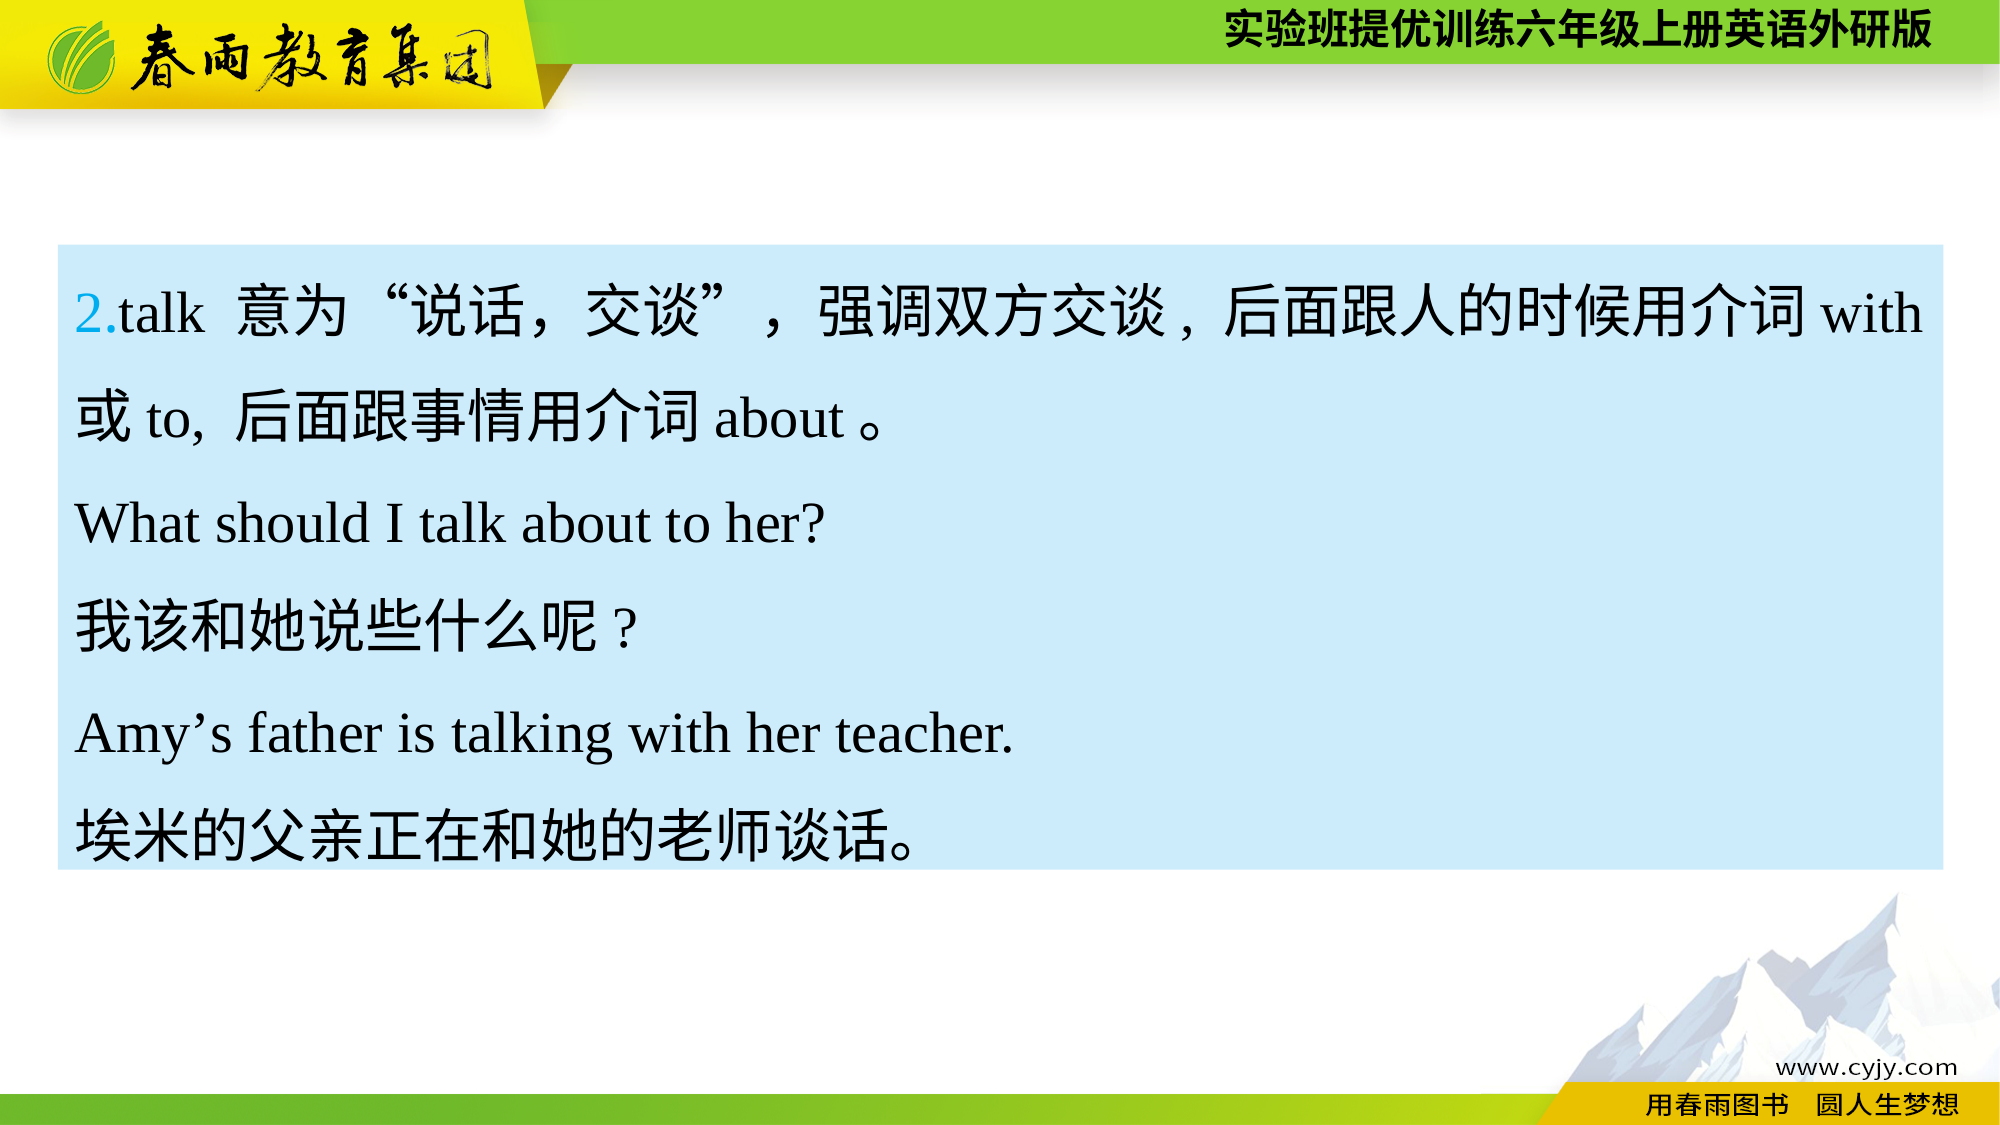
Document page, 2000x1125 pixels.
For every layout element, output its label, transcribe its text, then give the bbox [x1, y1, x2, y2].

list 2.talk 意为“说话，交谈”，强调双方交谈, 后面跟人的时候用介词with或to, 后面跟事情用介词about。 What should I talk about to her? 我该和她说些什么呢? Amy’s father is talking with her teacher. 埃米的父亲正在和她的老师谈话。 [59, 231, 1944, 870]
picture [0, 0, 2000, 1125]
